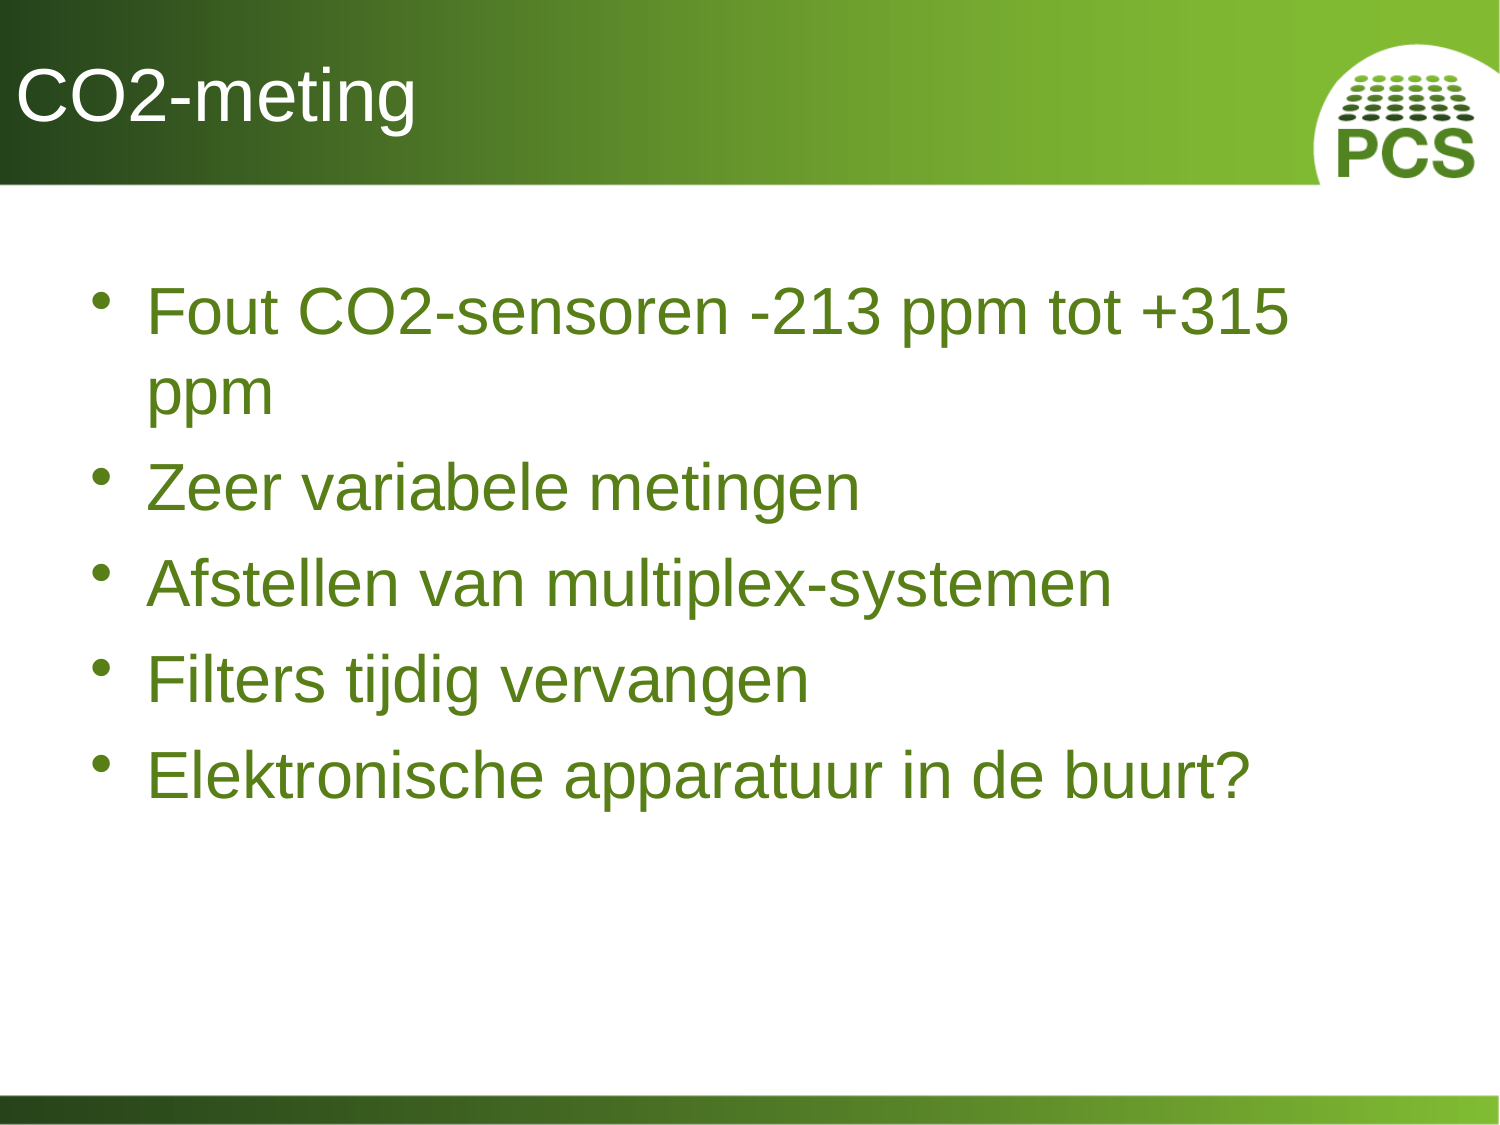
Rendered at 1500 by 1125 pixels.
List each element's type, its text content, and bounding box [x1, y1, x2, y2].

title CO2-meting [12, 44, 422, 235]
picture [0, 0, 1500, 1125]
text_box Fout CO2-sensoren -213 ppm tot +315 ppm Zeer variabele metingen Afstellen van multiplex-systemen Filters tijdig vervangen Elektronische apparatuur in de buurt? [87, 265, 1294, 812]
